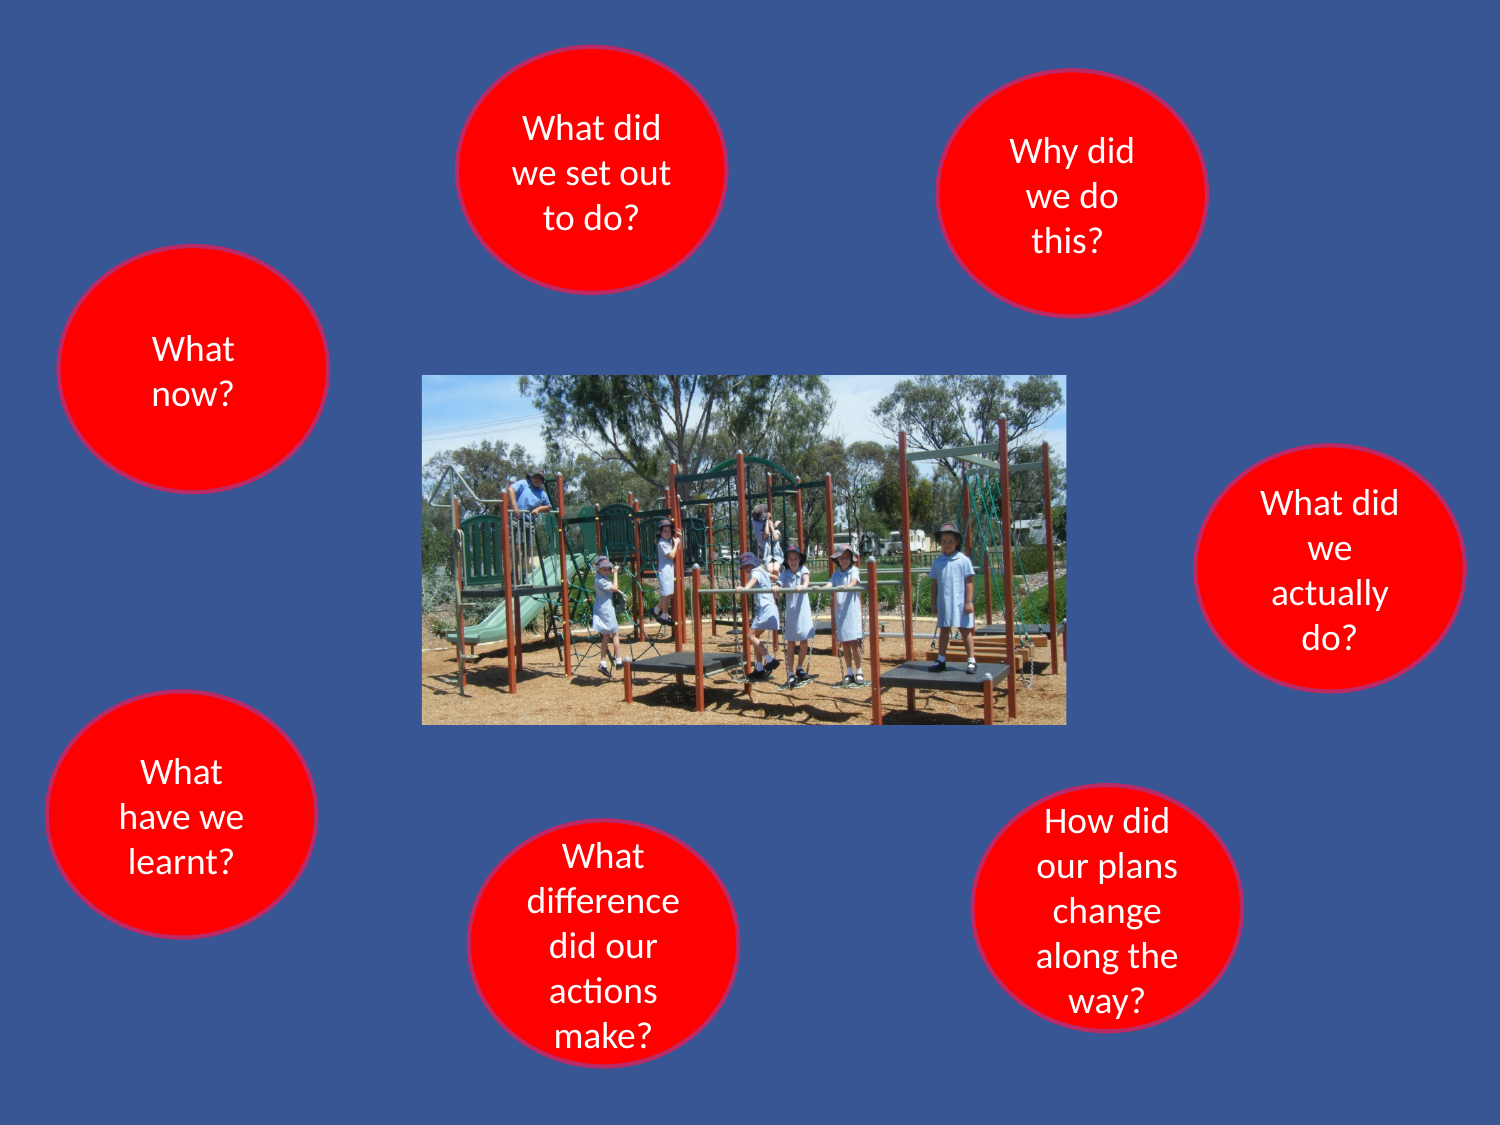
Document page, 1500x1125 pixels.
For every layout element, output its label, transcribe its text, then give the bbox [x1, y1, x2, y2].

text_box What did we set out to do? [454, 44, 729, 296]
text_box What have we learnt? [44, 689, 319, 940]
text_box What did we actually do? [1193, 443, 1467, 694]
text_box How did our plans change along the way? [970, 783, 1245, 1034]
picture [421, 374, 1067, 725]
text_box What now? [56, 243, 331, 495]
text_box What difference did our actions make? [466, 818, 741, 1069]
text_box Why did we do this? [935, 68, 1210, 319]
